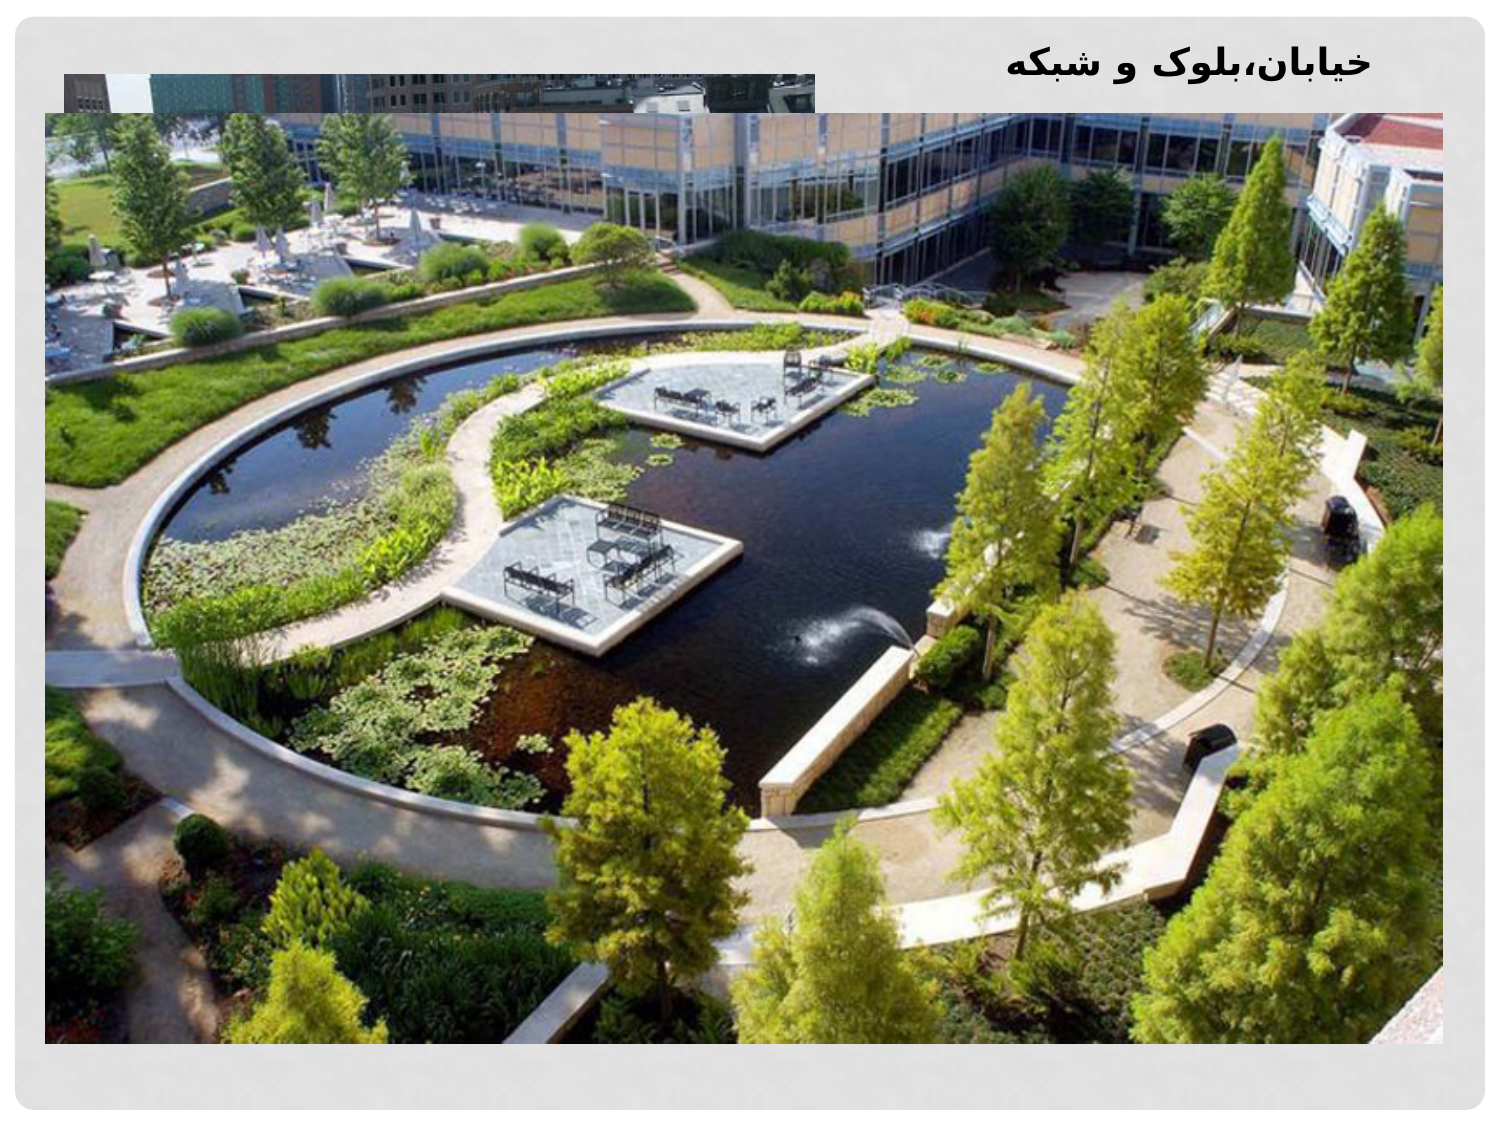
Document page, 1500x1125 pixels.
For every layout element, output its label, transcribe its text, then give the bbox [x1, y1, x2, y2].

text_box خیابان،بلوک و شبکه [868, 30, 1388, 113]
picture [45, 74, 1443, 1045]
